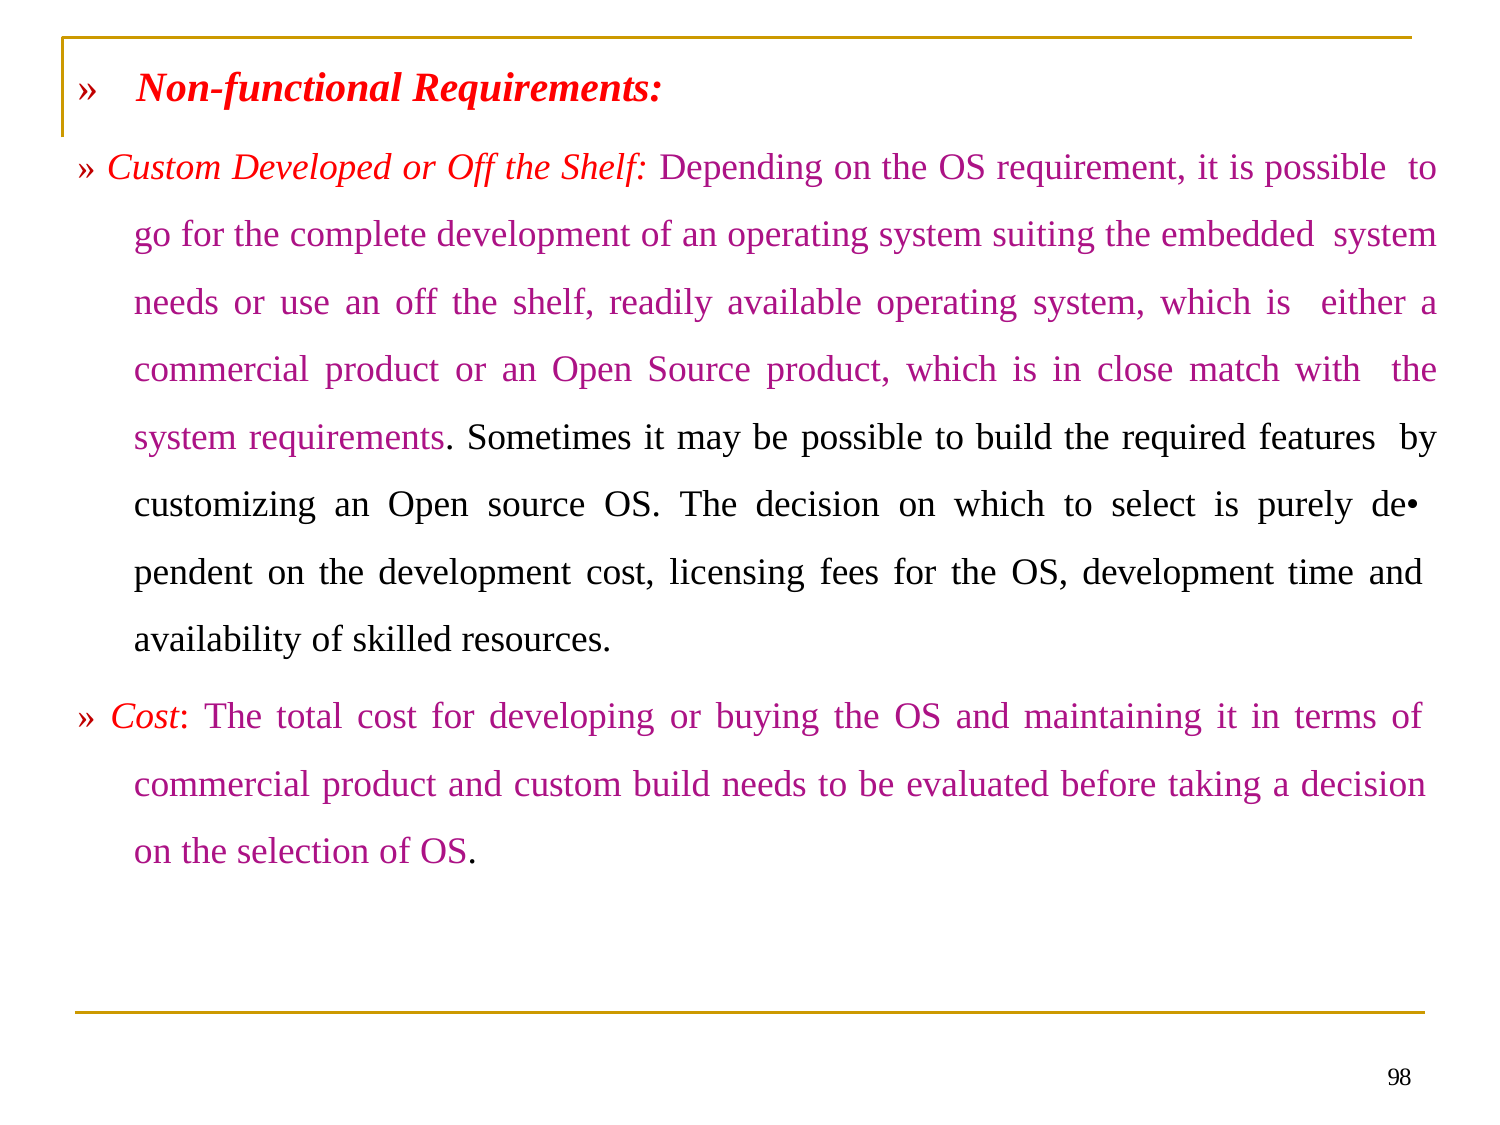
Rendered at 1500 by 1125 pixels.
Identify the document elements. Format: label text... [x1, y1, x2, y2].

text_box » Custom Developed or Off the Shelf: Depending on the OS requirement, it is possible to go for the complete development of an operating system suiting the embedded system needs or use an off the shelf, readily available operating system, which is either a commercial product or an Open Source product, which is in close match with the system requirements. Sometimes it may be possible to build the required features by customizing an Open source OS. The decision on which to select is purely de• pendent on the development cost, licensing fees for the OS, development time and availability of skilled resources. » Cost: The total cost for developing or buying the OS and maintaining it in terms of commercial product and custom build needs to be evaluated before taking a decision on the selection of OS. [75, 117, 1439, 871]
slide_number 98 [1381, 1061, 1417, 1125]
title » Non-functional Requirements: [75, 57, 665, 117]
